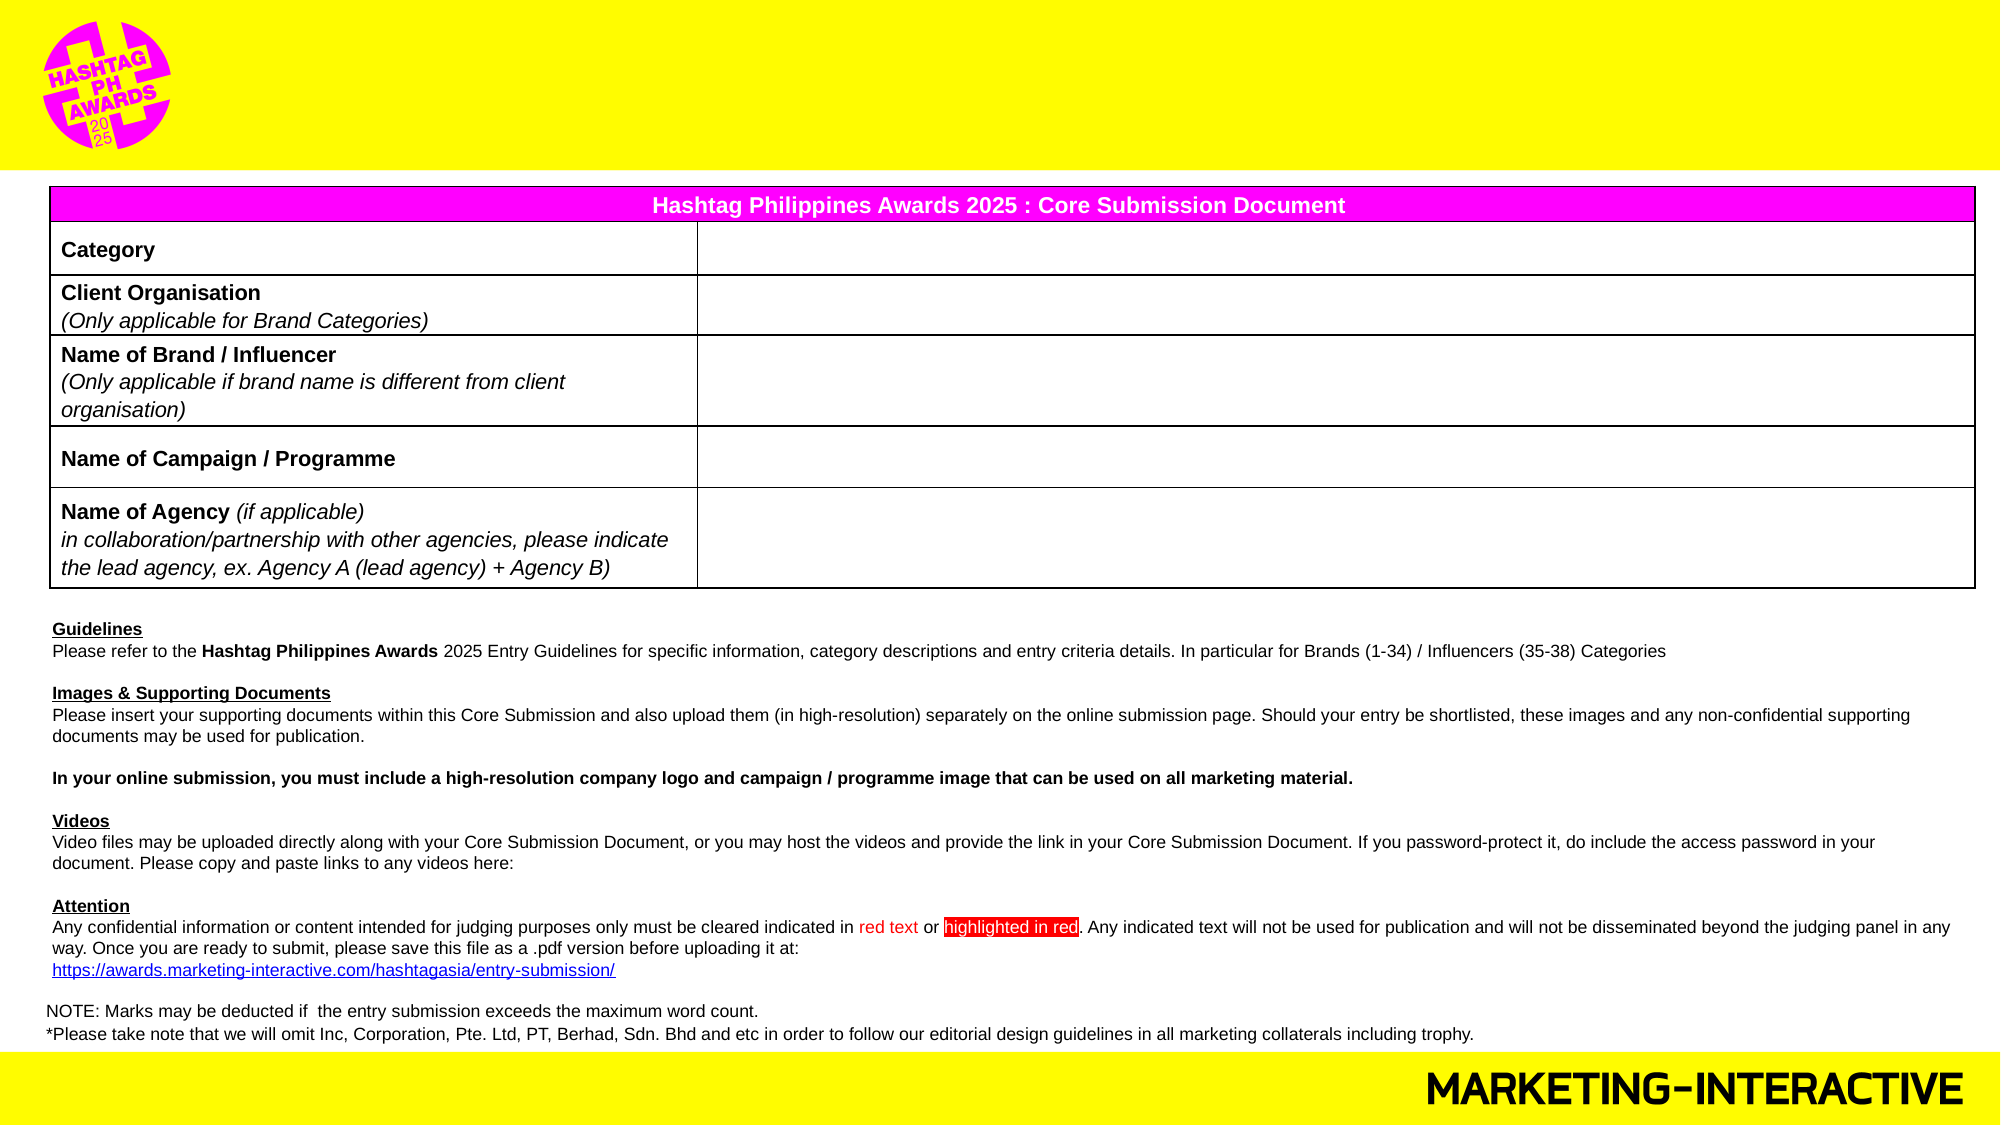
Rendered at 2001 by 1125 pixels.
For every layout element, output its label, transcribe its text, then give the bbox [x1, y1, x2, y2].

table_cell Name of Brand / Influencer (Only applicable if brand name is different from client organisation) [51, 336, 697, 425]
table_cell Category [51, 222, 697, 274]
table_header Hashtag Philippines Awards 2025 : Core Submission Document [51, 187, 1974, 221]
table_cell [698, 336, 1974, 425]
table_cell Client Organisation (Only applicable for Brand Categories) [51, 276, 697, 334]
text_box Guidelines Please refer to the Hashtag Philippines Awards 2025 Entry Guidelines for specific information, category descriptions and entry criteria details. In particular for Brands (1-34) / Influencers (35-38) Categories Images & Supporting Documents Please insert your supporting documents within this Core Submission and also upload them (in high-resolution) separately on the online submission page. Should your entry be shortlisted, these images and any non-confidential supporting documents may be used for publication. In your online submission, you must include a high-resolution company logo and campaign / programme image that can be used on all marketing material. Videos Video files may be uploaded directly along with your Core Submission Document, or you may host the videos and provide the link in your Core Submission Document. If you password-protect it, do include the access password in your document. Please copy and paste links to any videos here: Attention Any confidential information or content intended for judging purposes only must be cleared indicated in red text or highlighted in red. Any indicated text will not be used for publication and will not be disseminated beyond the judging panel in any way. Once you are ready to submit, please save this file as a .pdf version before uploading it at: https://awards.marketing-interactive.com/hashtagasia/entry-submission/ [37, 610, 1975, 987]
table_cell [698, 427, 1974, 487]
table_cell [698, 222, 1974, 274]
table_cell Name of Campaign / Programme [51, 427, 697, 487]
picture [0, 0, 2001, 1125]
table_cell [698, 488, 1974, 587]
table_cell Name of Agency (if applicable) in collaboration/partnership with other agencies, please indicate the lead agency, ex. Agency A (lead agency) + Agency B) [51, 488, 697, 587]
table_cell [698, 276, 1974, 334]
text_box NOTE: Marks may be deducted if the entry submission exceeds the maximum word count. *Please take note that we will omit Inc, Corporation, Pte. Ltd, PT, Berhad, Sdn. Bhd and etc in order to follow our editorial design guidelines in all marketing collaterals including trophy. [31, 991, 1982, 1052]
